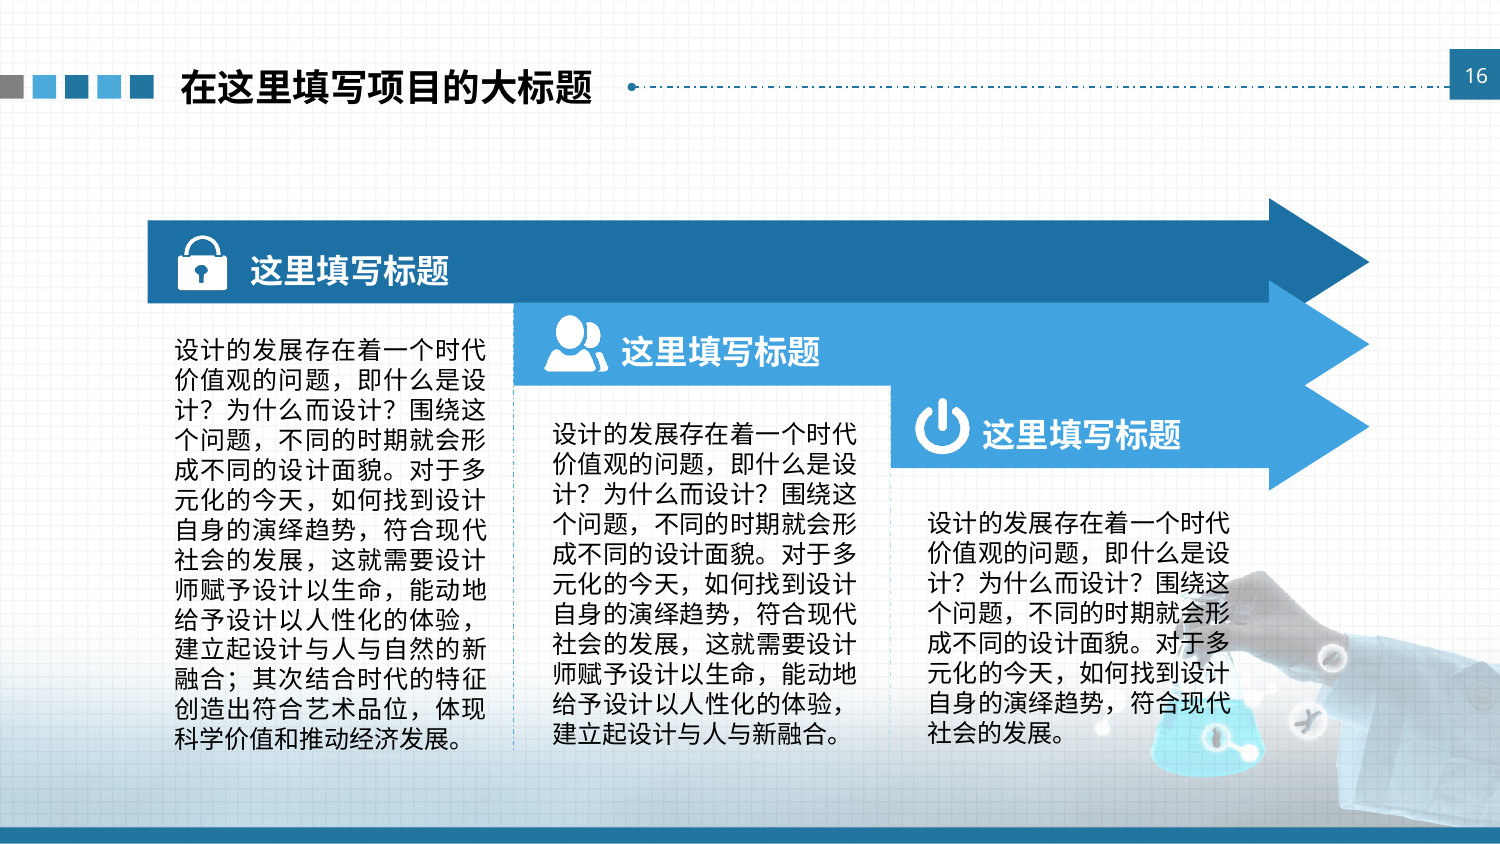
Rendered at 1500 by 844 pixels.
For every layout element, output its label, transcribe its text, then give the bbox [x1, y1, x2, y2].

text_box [147, 197, 1370, 327]
text_box 设计的发展存在着一个时代价值观的问题，即什么是设计？为什么而设计？围绕这个问题，不同的时期就会形成不同的设计面貌。对于多元化的今天，如何找到设计自身的演绎趋势，符合现代社会的发展，这就需要设计师赋予设计以生命，能动地给予设计以人性化的体验，建立起设计与人与新融合。 [537, 422, 873, 756]
text_box [96, 74, 122, 100]
text_box 设计的发展存在着一个时代价值观的问题，即什么是设计？为什么而设计？围绕这个问题，不同的时期就会形成不同的设计面貌。对于多元化的今天，如何找到设计自身的演绎趋势，符合现代社会的发展，这就需要设计师赋予设计以生命，能动地给予设计以人性化的体验，建立起设计与人与自然的新融合；其次结合时代的特征创造出符合艺术品位，体现科学价值和推动经济发展。 [159, 339, 502, 762]
text_box 16 [1449, 54, 1500, 95]
text_box [64, 74, 89, 100]
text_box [890, 362, 1370, 491]
text_box 在这里填写项目的大标题 [165, 56, 615, 117]
text_box [1449, 48, 1500, 54]
text_box 设计的发展存在着一个时代价值观的问题，即什么是设计？为什么而设计？围绕这个问题，不同的时期就会形成不同的设计面貌。对于多元化的今天，如何找到设计自身的演绎趋势，符合现代社会的发展。 [912, 504, 1246, 755]
picture [0, 0, 1500, 827]
text_box [1449, 95, 1500, 101]
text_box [513, 279, 1370, 409]
text_box [32, 74, 57, 100]
text_box [0, 74, 25, 100]
text_box [129, 74, 154, 100]
